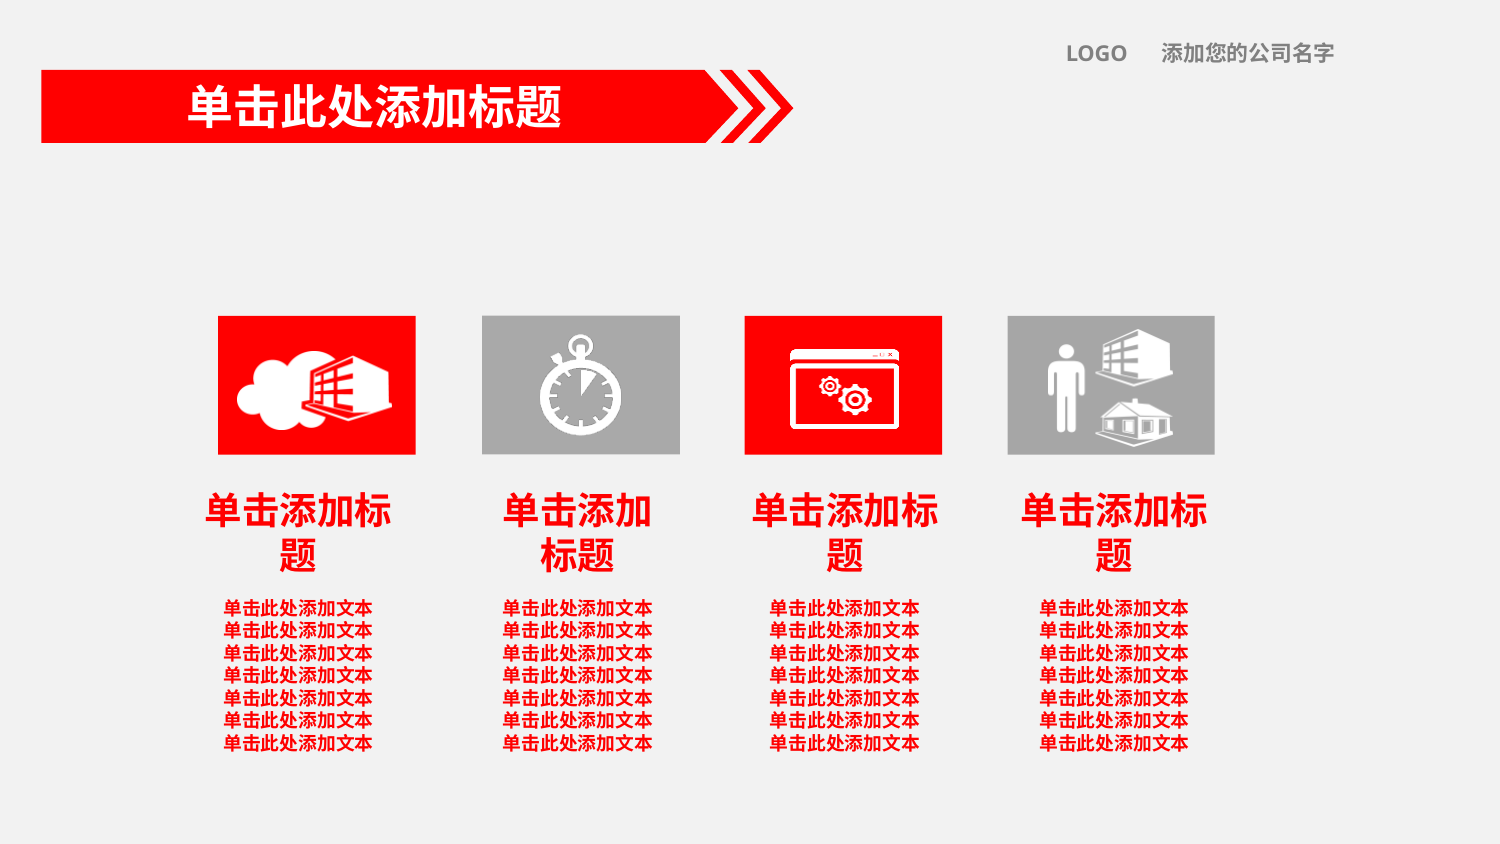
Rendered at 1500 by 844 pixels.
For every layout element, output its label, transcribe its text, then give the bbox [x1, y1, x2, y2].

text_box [217, 315, 417, 455]
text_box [41, 69, 794, 144]
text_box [481, 315, 681, 455]
text_box 单击添加标题 单击此处添加文本 单击此处添加文本 单击此处添加文本 单击此处添加文本 单击此处添加文本 单击此处添加文本 单击此处添加文本 [1011, 481, 1229, 760]
text_box 单击添加标题 单击此处添加文本 单击此处添加文本 单击此处添加文本 单击此处添加文本 单击此处添加文本 单击此处添加文本 单击此处添加文本 [746, 481, 955, 760]
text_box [744, 315, 943, 455]
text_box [1007, 315, 1215, 455]
text_box LOGO 添加您的公司名字 [1051, 32, 1431, 74]
text_box 单击添加标题 单击此处添加文本 单击此处添加文本 单击此处添加文本 单击此处添加文本 单击此处添加文本 单击此处添加文本 单击此处添加文本 [191, 481, 416, 760]
text_box 单击添加标题 单击此处添加文本 单击此处添加文本 单击此处添加文本 单击此处添加文本 单击此处添加文本 单击此处添加文本 单击此处添加文本 [486, 481, 680, 760]
